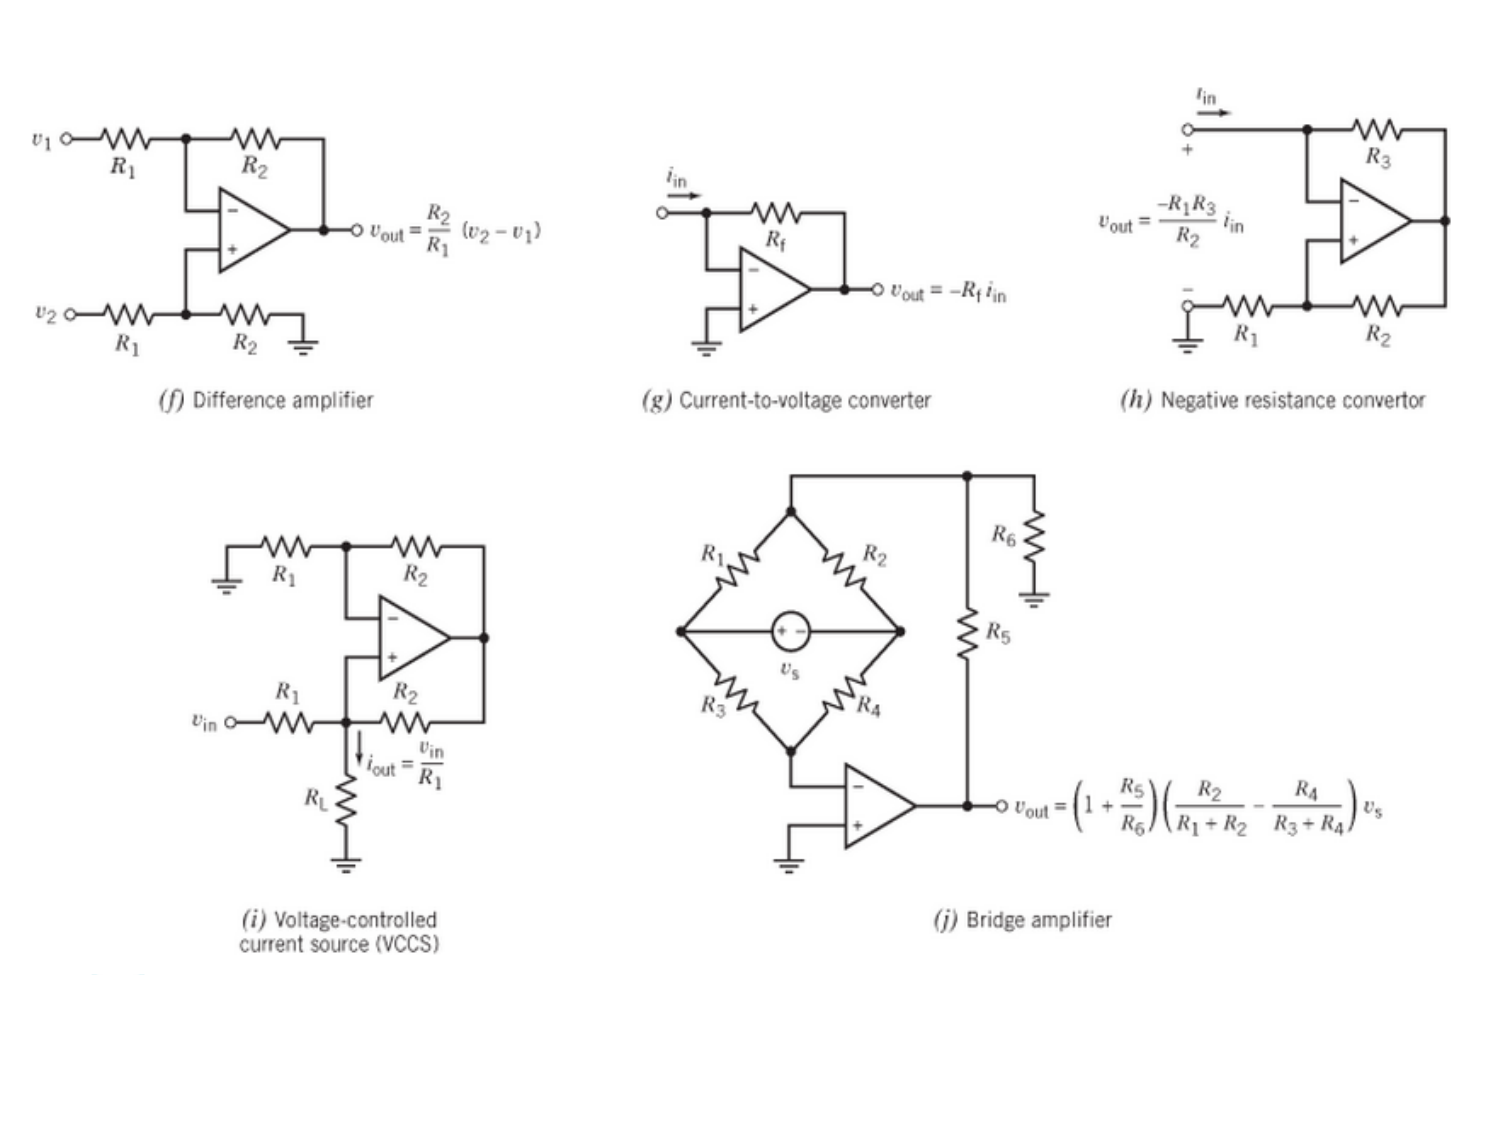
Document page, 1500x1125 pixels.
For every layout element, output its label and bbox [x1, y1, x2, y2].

picture [12, 87, 1500, 976]
